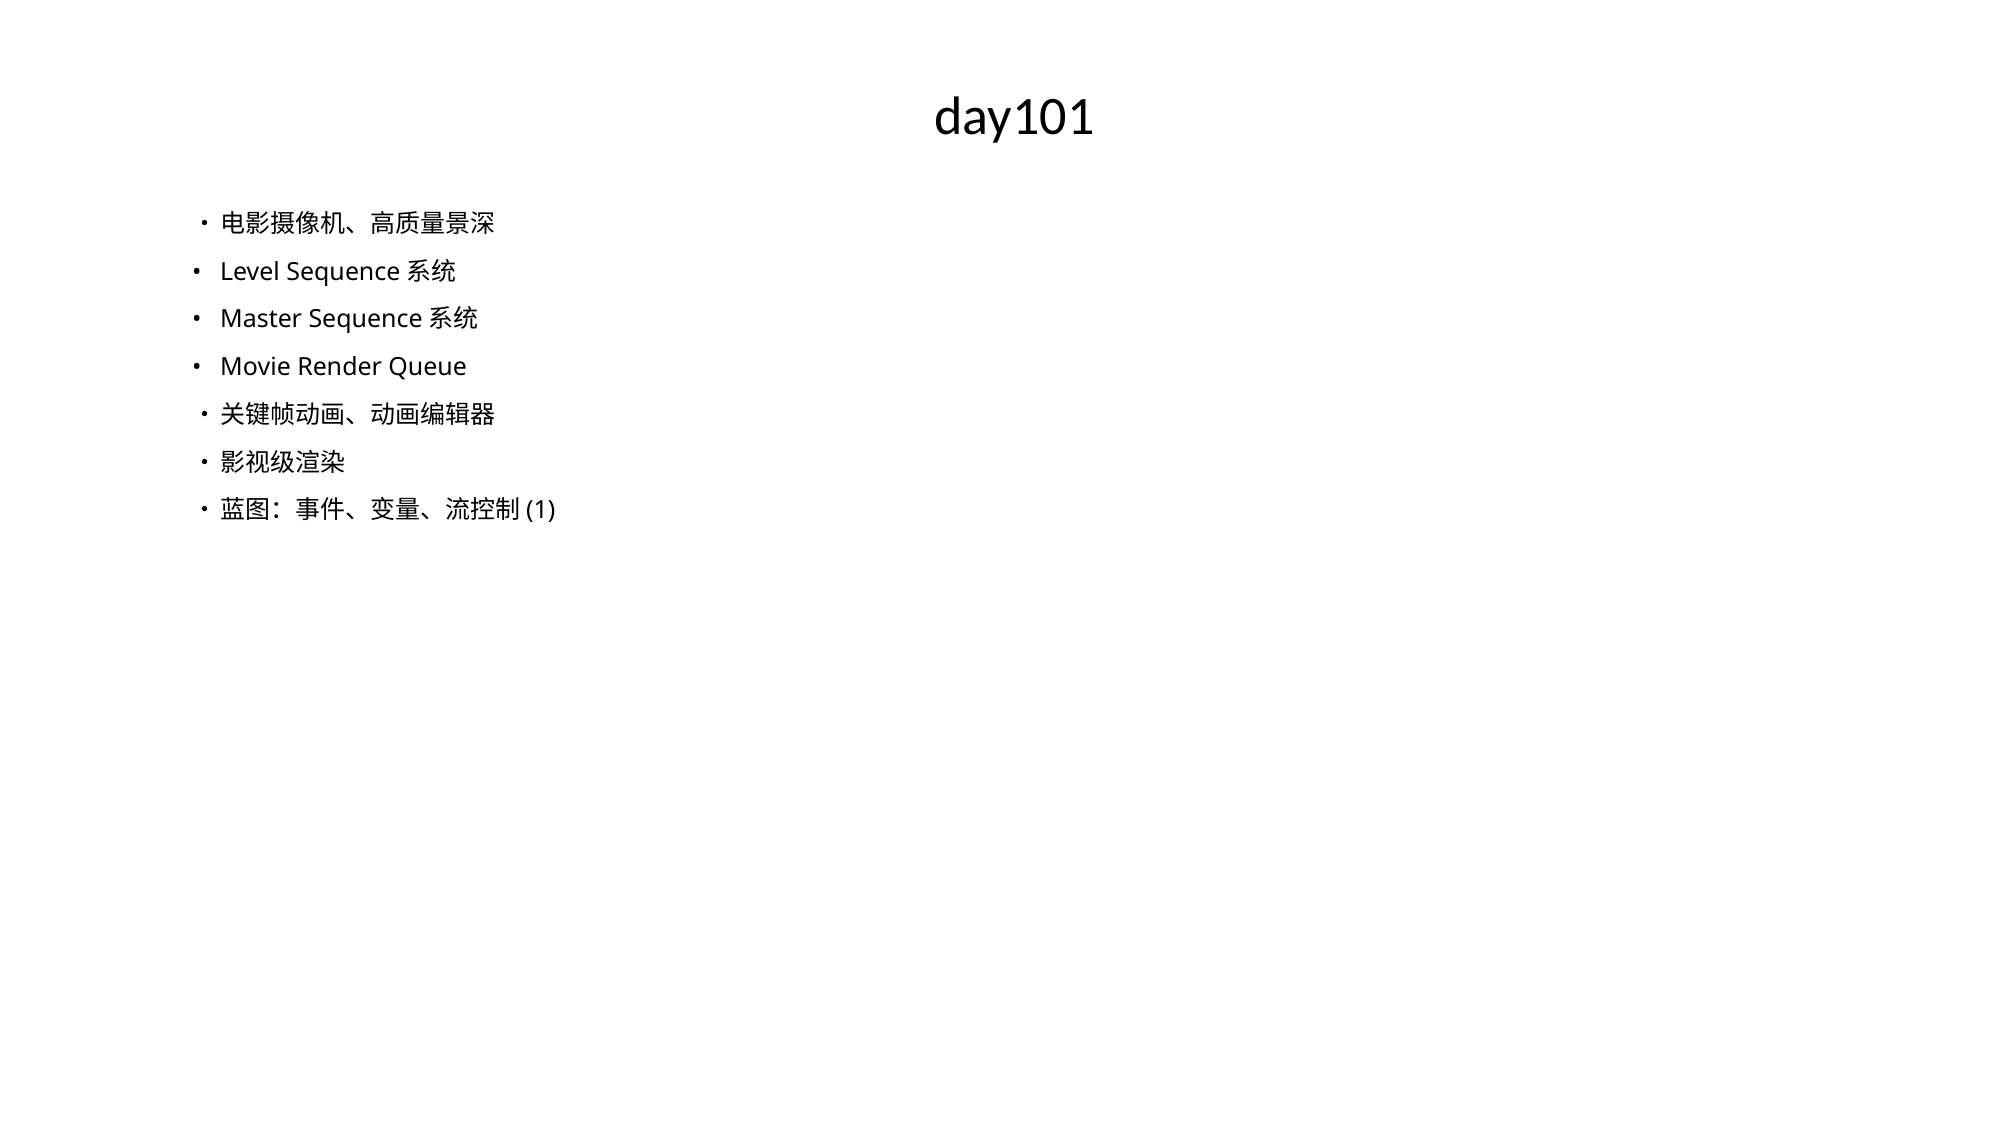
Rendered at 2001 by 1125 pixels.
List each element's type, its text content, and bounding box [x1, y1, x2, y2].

subtitle • 电影摄像机、高质量景深 • Level Sequence系统 • Master Sequence系统 • Movie Render Queue • 关键帧动画、动画编辑器 • 影视级渲染 • 蓝图：事件、变量、流控制(1) [176, 203, 1815, 903]
text_box day101 [543, 42, 1486, 154]
